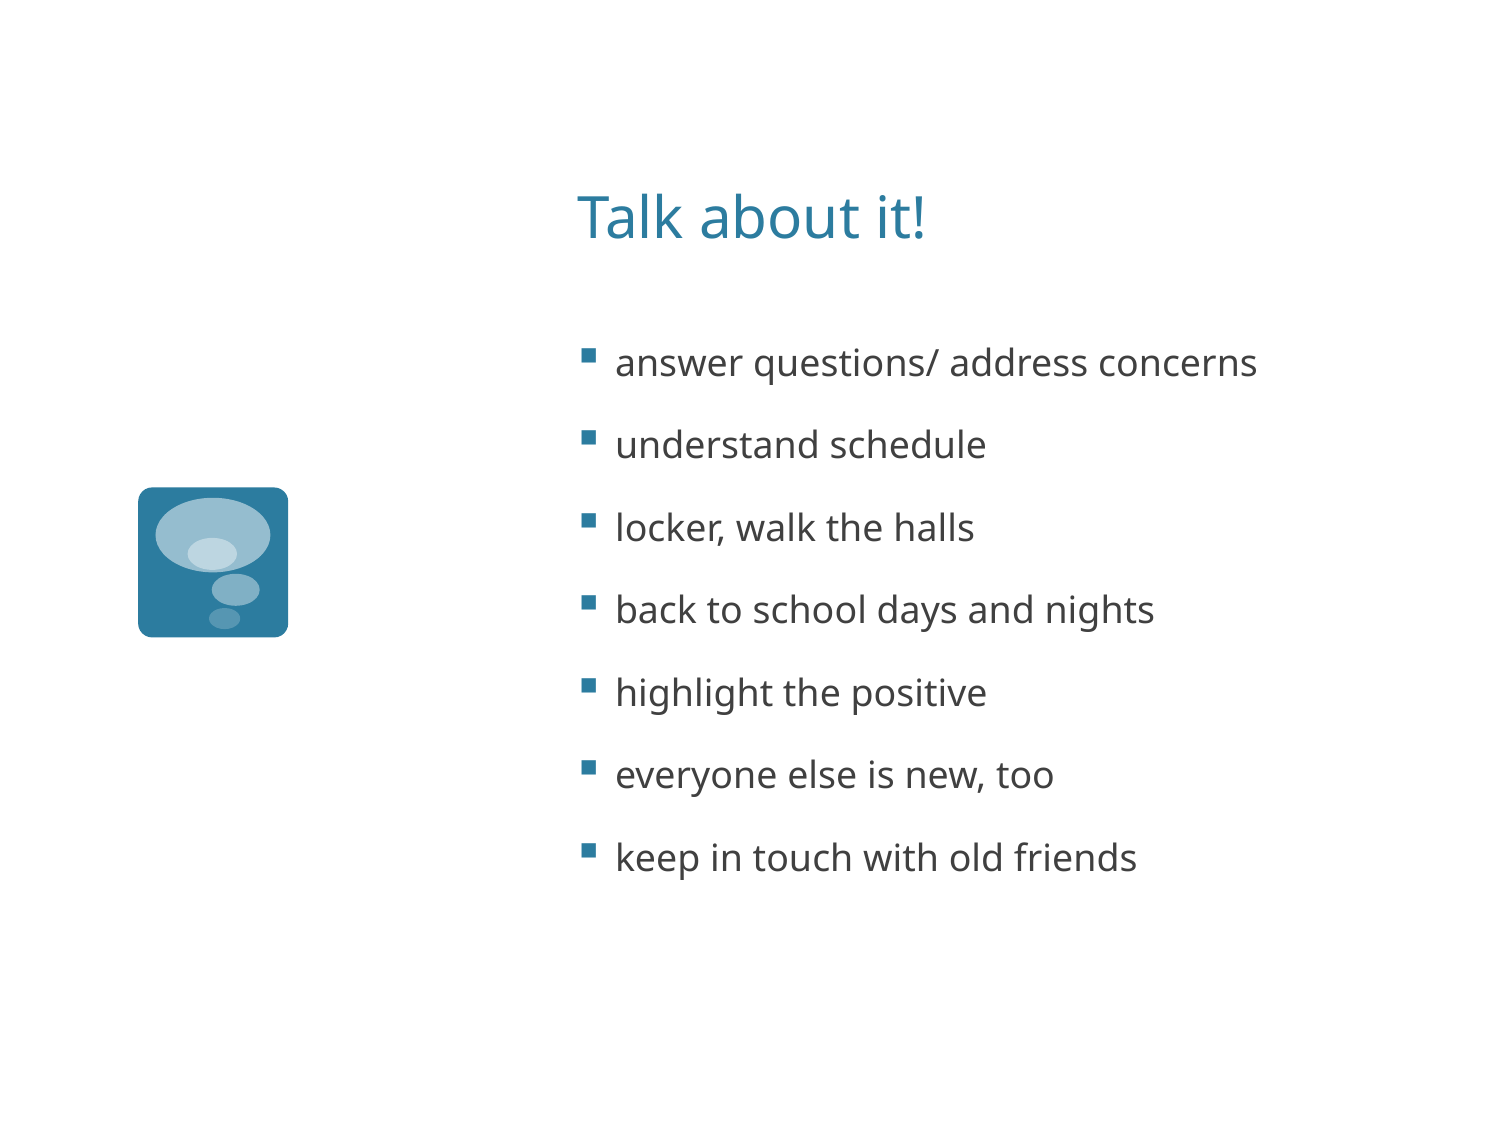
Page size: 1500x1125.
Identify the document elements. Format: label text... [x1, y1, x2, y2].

title Talk about it! [562, 112, 1375, 258]
list answer questions/ address concerns understand schedule locker, walk the halls back to school days and nights highlight the positive everyone else is new, too keep in touch with old friends [562, 331, 1374, 1005]
